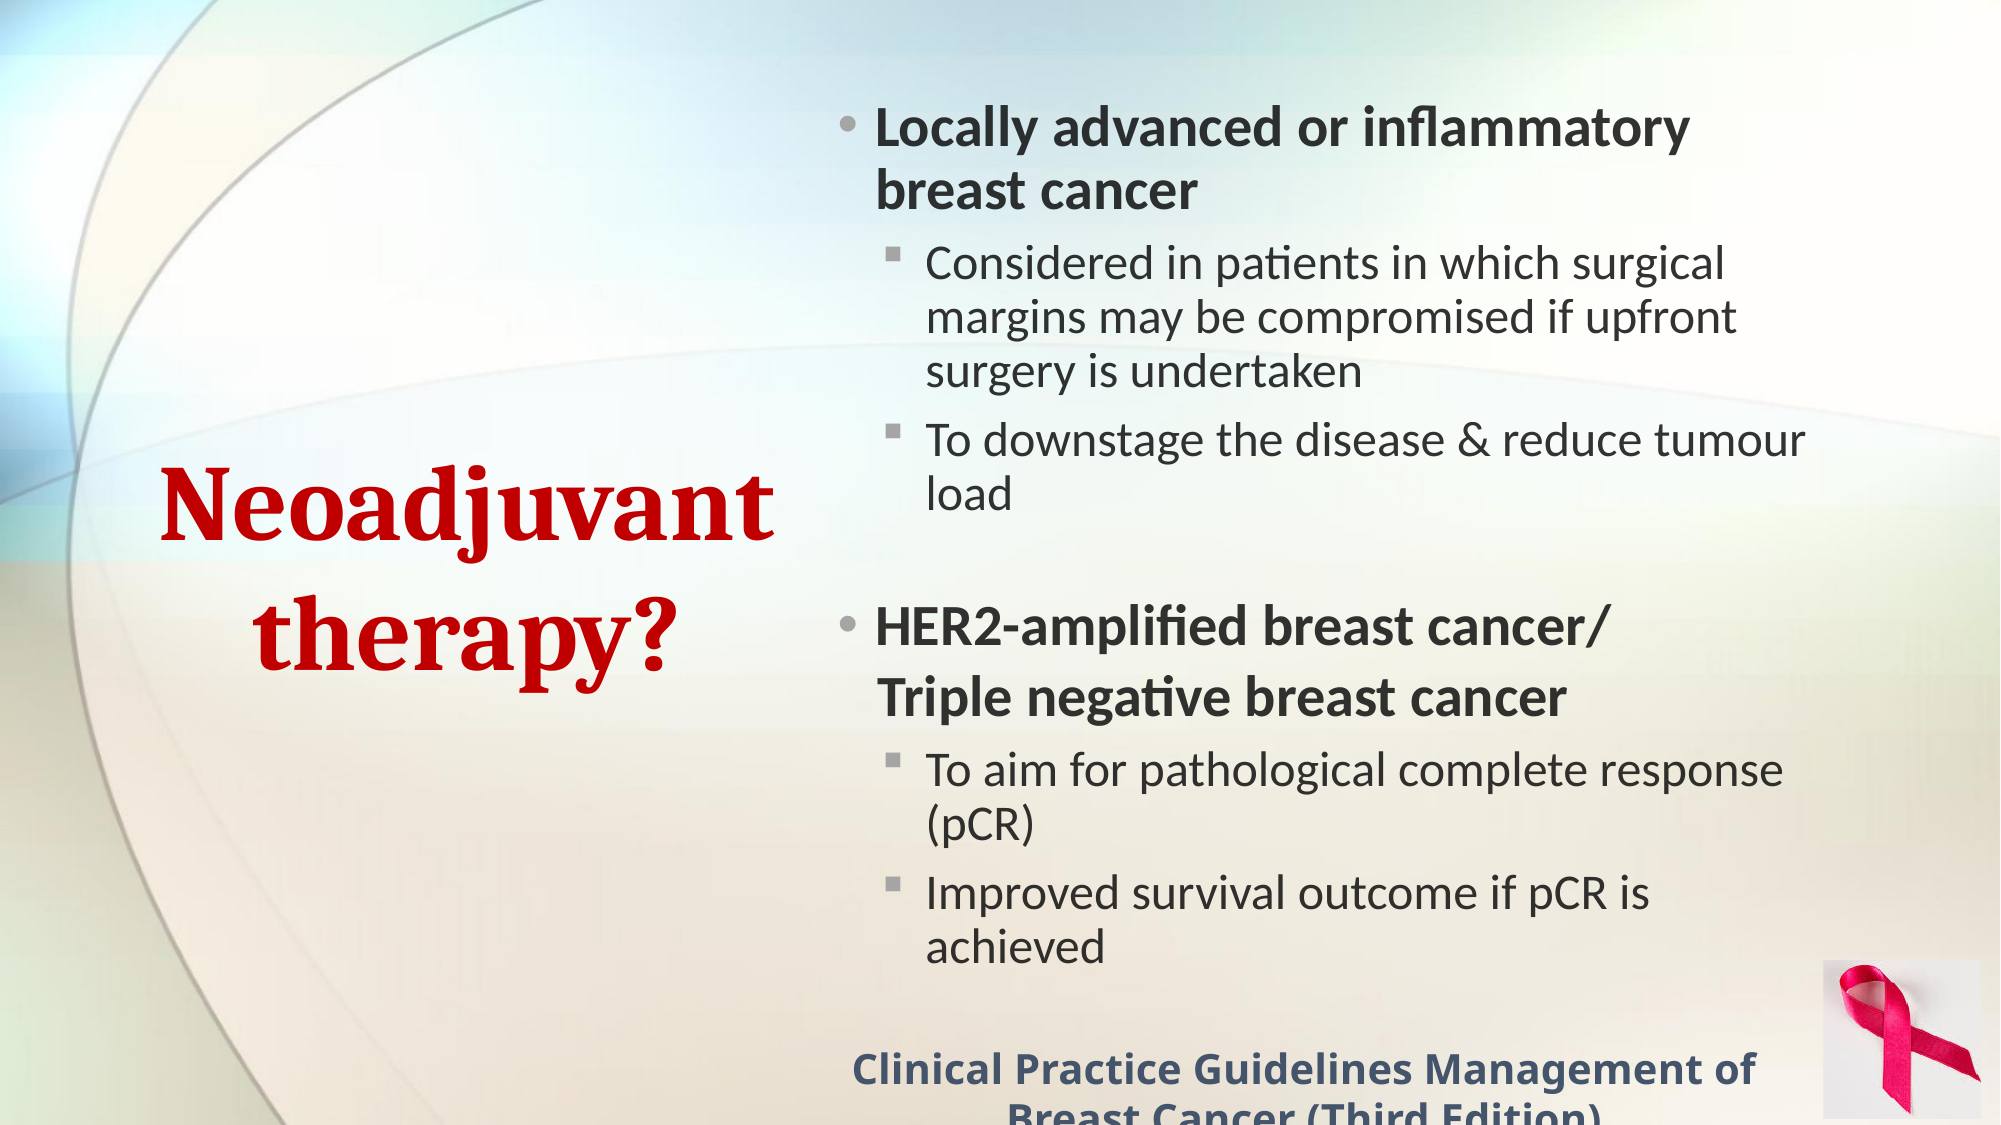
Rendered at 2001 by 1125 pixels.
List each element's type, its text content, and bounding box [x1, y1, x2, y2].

list Locally advanced or inflammatory breast cancer Considered in patients in which surgical margins may be compromised if upfront surgery is undertaken To downstage the disease & reduce tumour load HER2-amplified breast cancer/ Triple negative breast cancer To aim for pathological complete response (pCR) Improved survival outcome if pCR is achieved [822, 85, 1837, 1035]
title Neoadjuvant therapy? [130, 211, 804, 913]
picture [0, 0, 2001, 1125]
text_box Clinical Practice Guidelines Management of Breast Cancer (Third Edition) [788, 1035, 1820, 1125]
